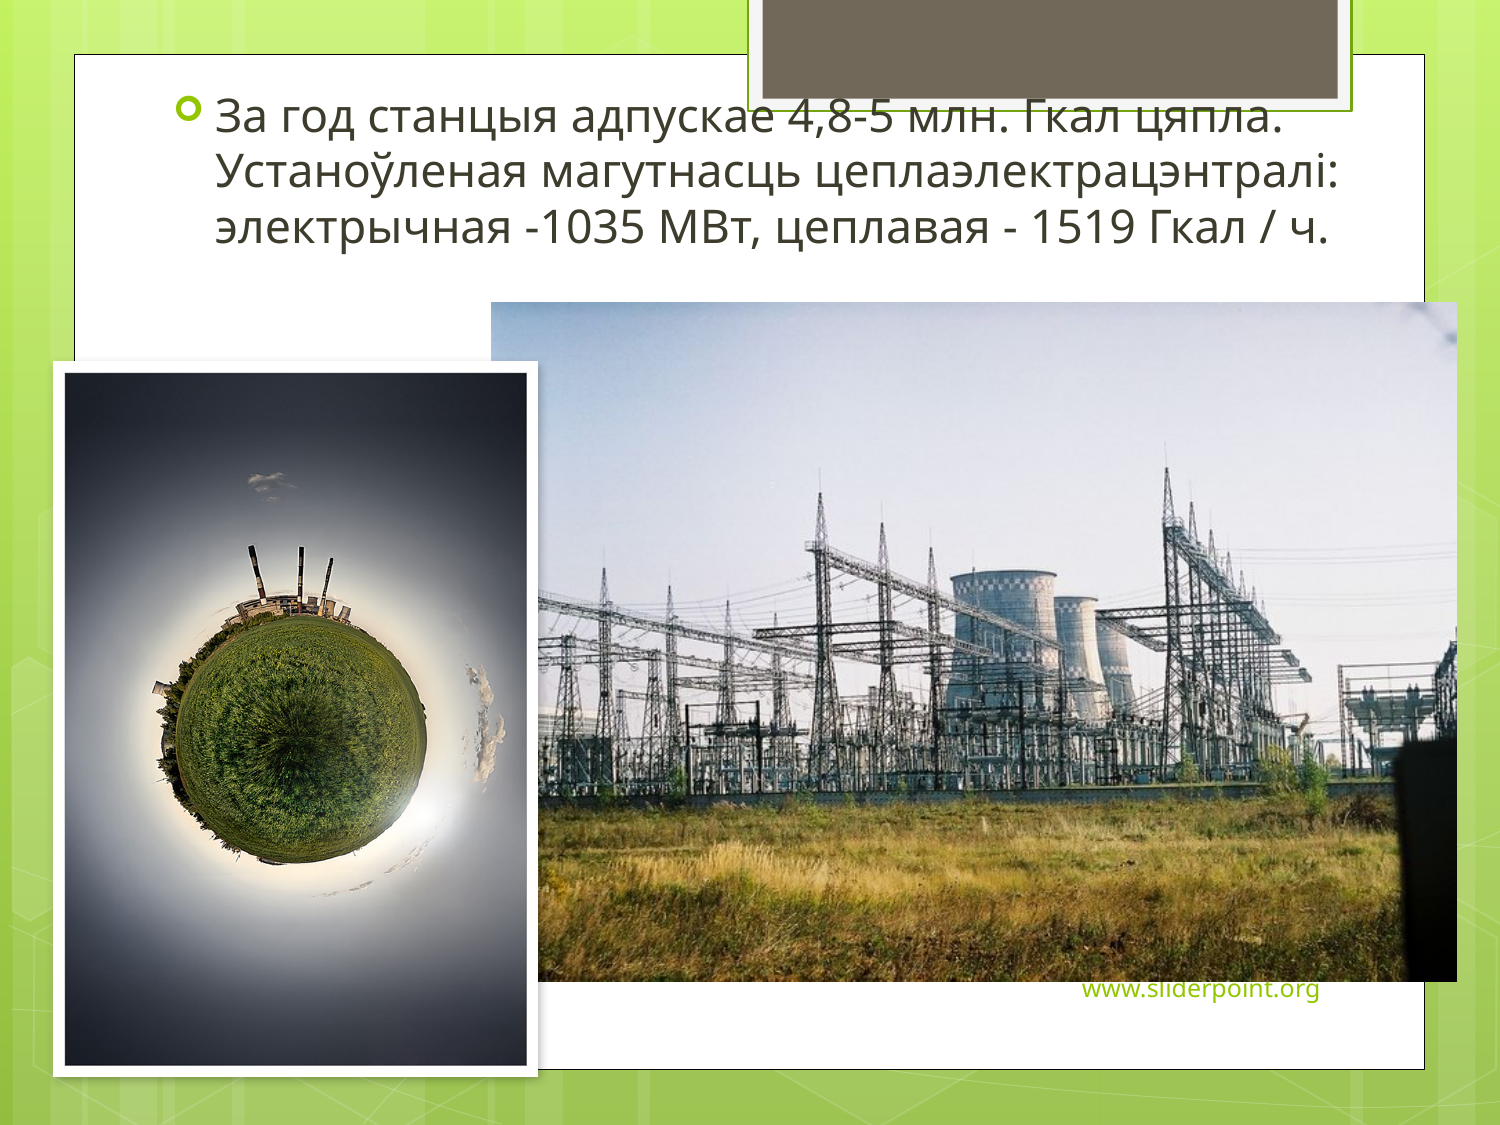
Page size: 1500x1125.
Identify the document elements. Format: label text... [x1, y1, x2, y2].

footer www.sliderpoint.org [761, 992, 1336, 1020]
picture [52, 302, 1457, 1077]
list За год станцыя адпускае 4,8-5 млн. Гкал цяпла. Устаноўленая магутнасць цеплаэлектрацэнтралі: электрычная -1035 МВт, цеплавая - 1519 Гкал / ч. [147, 78, 1363, 315]
